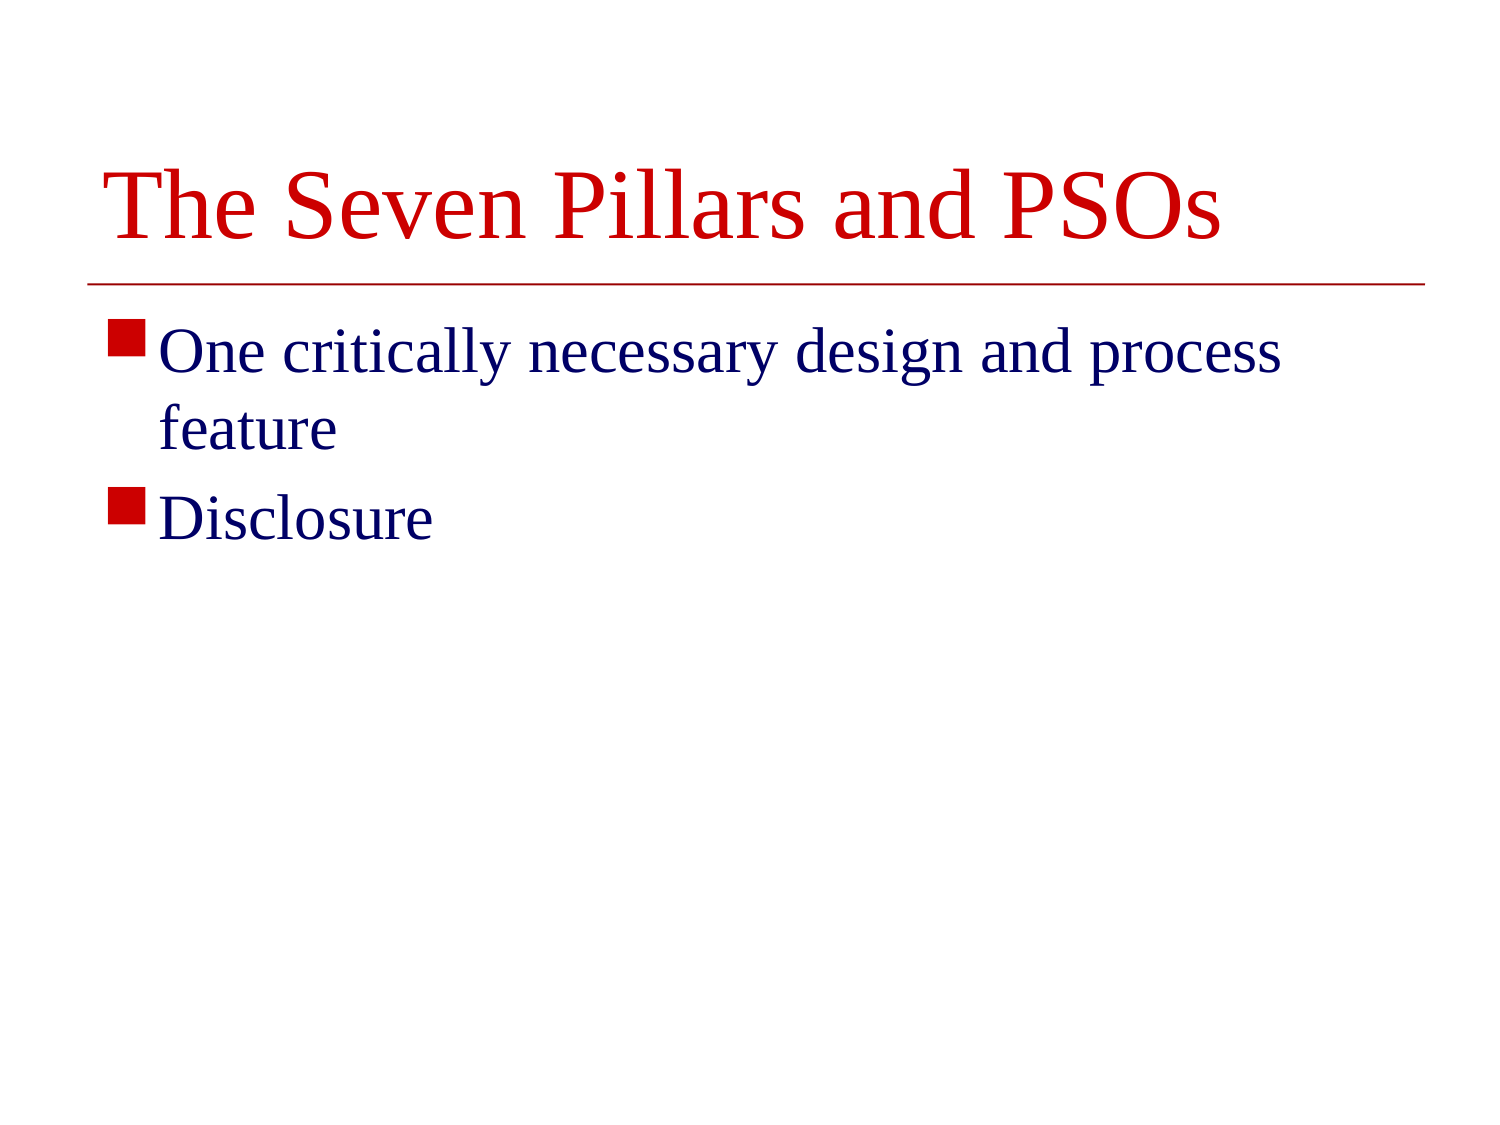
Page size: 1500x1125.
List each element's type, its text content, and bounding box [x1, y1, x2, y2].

title The Seven Pillars and PSOs [87, 77, 1425, 266]
list One critically necessary design and process feature Disclosure [87, 299, 1425, 963]
